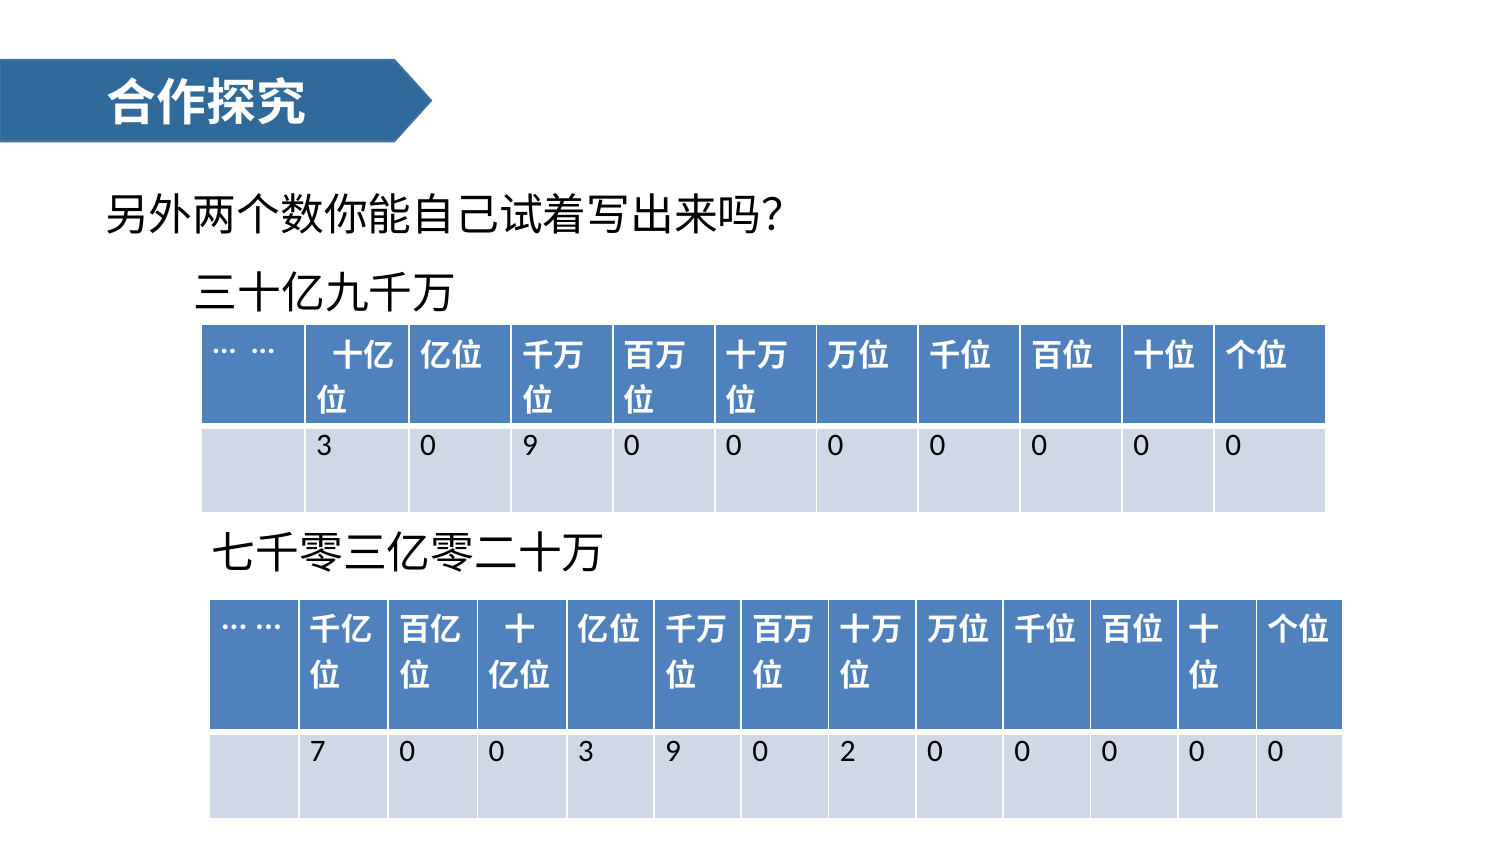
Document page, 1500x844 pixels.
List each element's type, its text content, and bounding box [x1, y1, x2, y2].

table_cell 0 [1257, 735, 1342, 818]
table_header 百万位 [614, 325, 714, 423]
table_header 个位 [1257, 600, 1342, 729]
table_header 百万位 [742, 600, 828, 729]
table_cell 0 [917, 735, 1002, 818]
table_header 百位 [1091, 600, 1177, 729]
table_cell 0 [478, 735, 566, 818]
text_box 另外两个数你能自己试着写出来吗？ 三十亿九千万 [94, 154, 1362, 324]
table_cell 0 [1179, 735, 1256, 818]
table_header 亿位 [568, 600, 653, 729]
table_cell 3 [306, 429, 408, 512]
table_cell 0 [1021, 429, 1121, 512]
table_header ... ... [210, 600, 298, 729]
table_cell 0 [716, 429, 816, 512]
table_cell 2 [829, 735, 915, 818]
text_box 合作探究 [0, 59, 432, 142]
table_cell 0 [1123, 429, 1213, 512]
table_header 十亿位 [306, 325, 408, 423]
table_cell [202, 429, 304, 512]
table_header 个位 [1215, 325, 1325, 423]
table_header 千位 [1004, 600, 1090, 729]
table_header 万位 [917, 600, 1002, 729]
table_cell 0 [742, 735, 828, 818]
table_cell 0 [1215, 429, 1325, 512]
table_header 十位 [1179, 600, 1256, 729]
table_cell 0 [1004, 735, 1090, 818]
table_cell 7 [300, 735, 387, 818]
table_cell [210, 735, 298, 818]
table_header 万位 [817, 325, 917, 423]
table_header 千万位 [655, 600, 740, 729]
table_cell 0 [817, 429, 917, 512]
table_cell 0 [389, 735, 477, 818]
table_cell 0 [614, 429, 714, 512]
table_cell 9 [512, 429, 612, 512]
table_header 十万位 [829, 600, 915, 729]
table_header 十位 [1123, 325, 1213, 423]
table_header 亿位 [410, 325, 510, 423]
table_header 百位 [1021, 325, 1121, 423]
table_header 千万位 [512, 325, 612, 423]
table_cell 0 [919, 429, 1019, 512]
table_cell 0 [410, 429, 510, 512]
table_cell 3 [568, 735, 653, 818]
table_header 千位 [919, 325, 1019, 423]
table_cell 9 [655, 735, 740, 818]
table_header 千亿位 [300, 600, 387, 729]
table_header ... ... [202, 325, 304, 423]
table_cell 0 [1091, 735, 1177, 818]
table_header 十亿位 [478, 600, 566, 729]
table_header 十万位 [716, 325, 816, 423]
table_header 百亿位 [389, 600, 477, 729]
text_box 七千零三亿零二十万 [200, 519, 922, 583]
